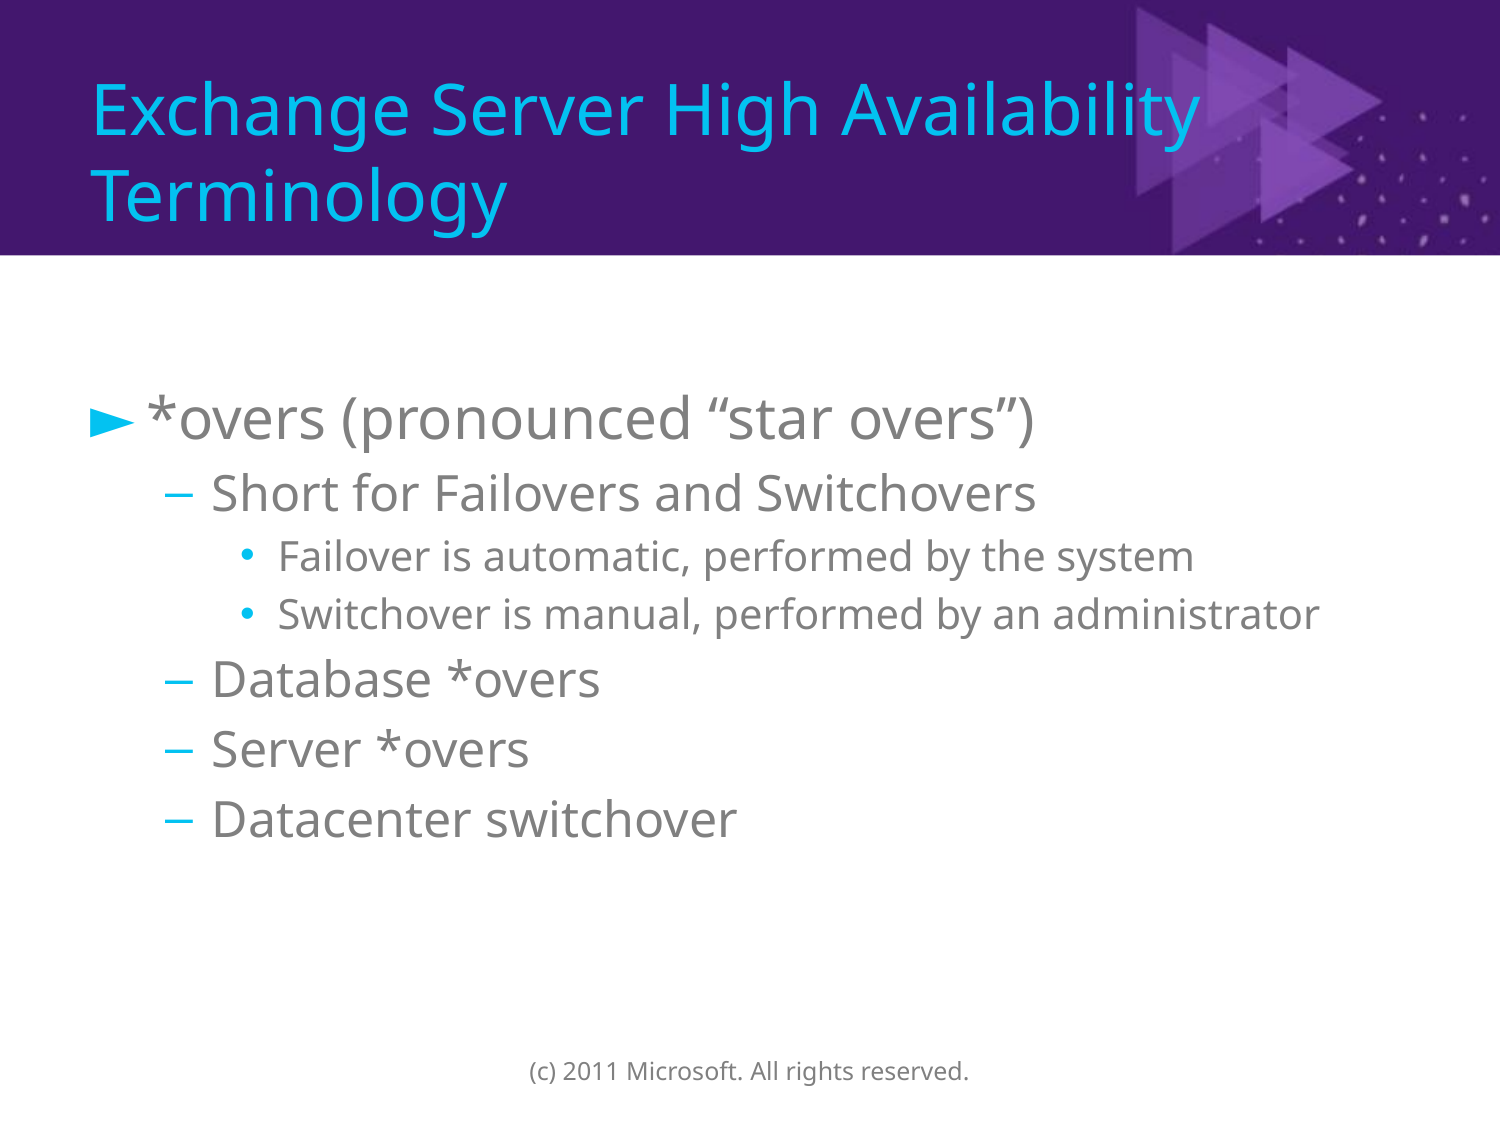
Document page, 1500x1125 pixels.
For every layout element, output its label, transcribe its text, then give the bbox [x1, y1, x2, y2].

picture [0, 0, 1500, 255]
list *overs (pronounced “star overs”) Short for Failovers and Switchovers Failover is automatic, performed by the system Switchover is manual, performed by an administrator Database *overs Server *overs Datacenter switchover [75, 373, 1425, 1005]
footer (c) 2011 Microsoft. All rights reserved. [512, 1042, 988, 1103]
title Exchange Server High Availability Terminology [75, 56, 1425, 244]
